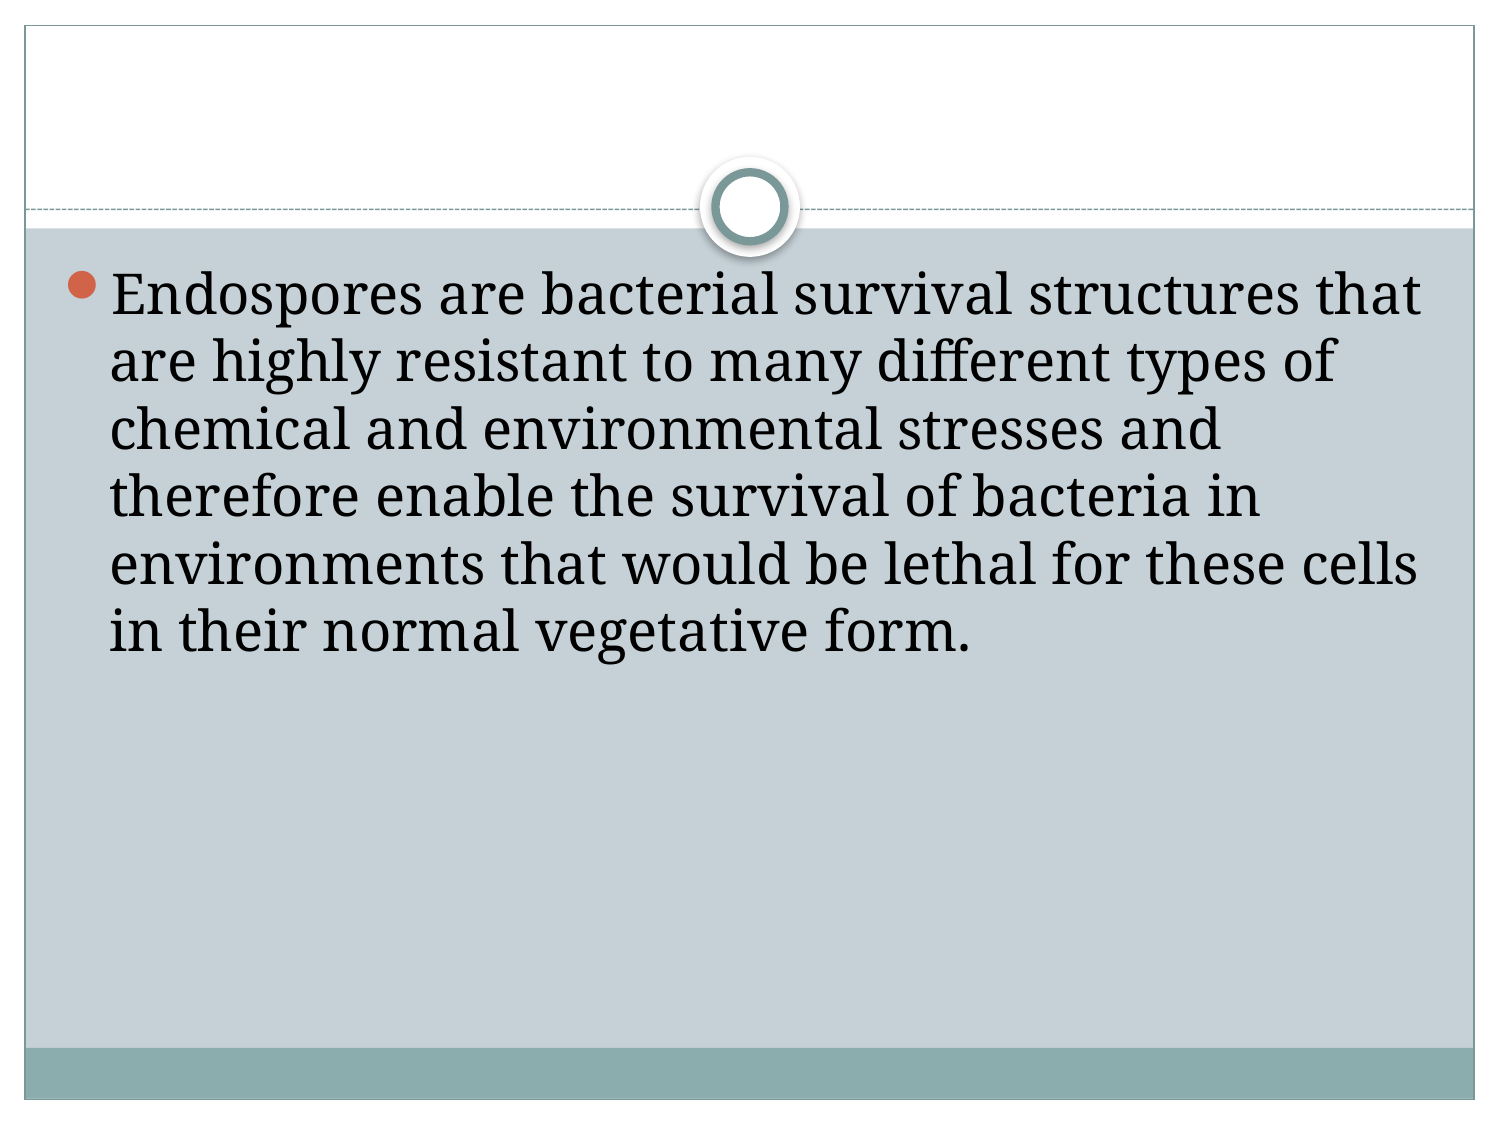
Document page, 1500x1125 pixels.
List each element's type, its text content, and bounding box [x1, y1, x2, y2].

list Endospores are bacterial survival structures that are highly resistant to many different types of chemical and environmental stresses and therefore enable the survival of bacteria in environments that would be lethal for these cells in their normal vegetative form. [49, 250, 1445, 1001]
